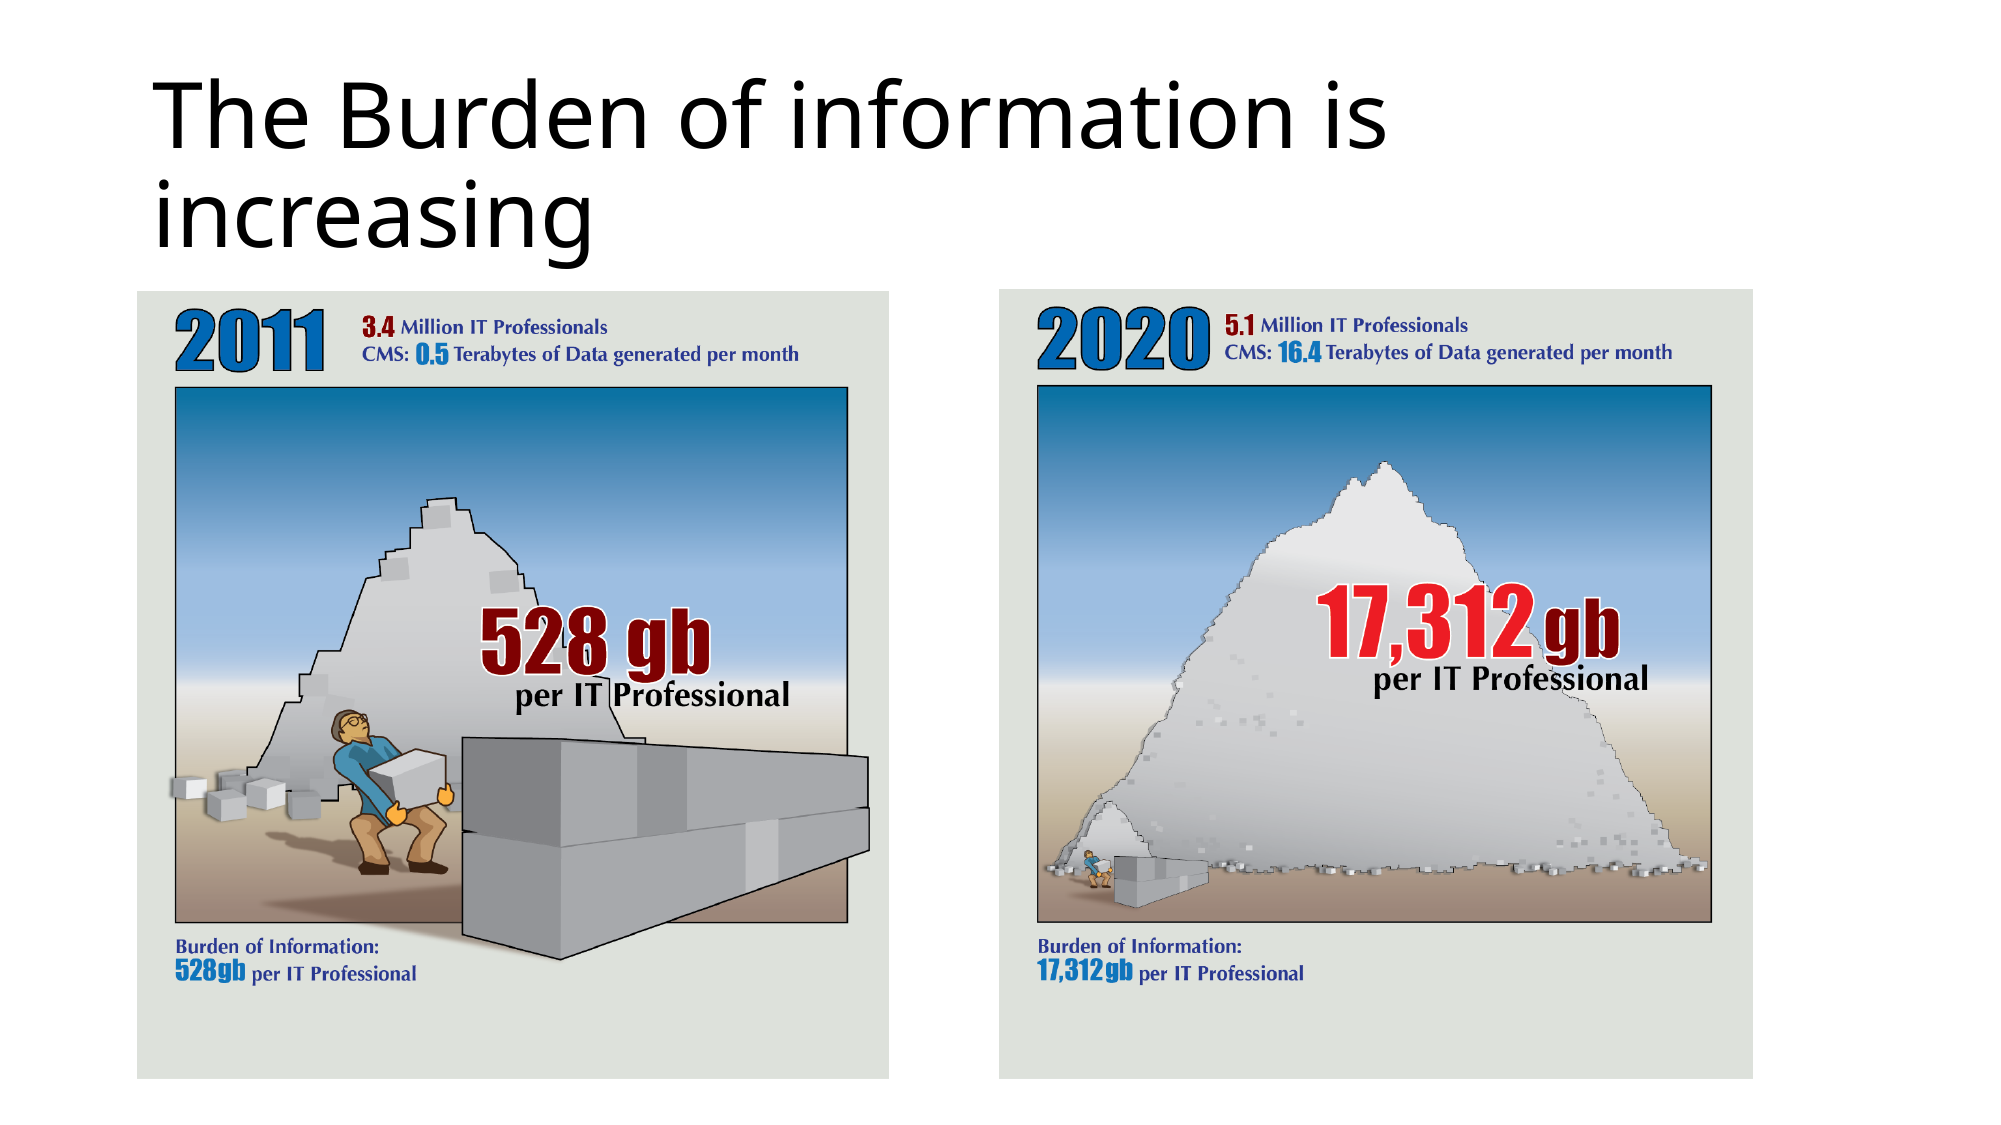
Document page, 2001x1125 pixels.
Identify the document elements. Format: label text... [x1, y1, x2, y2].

picture [999, 289, 1753, 1079]
title The Burden of information is increasing [137, 59, 1863, 278]
picture [137, 291, 889, 1079]
